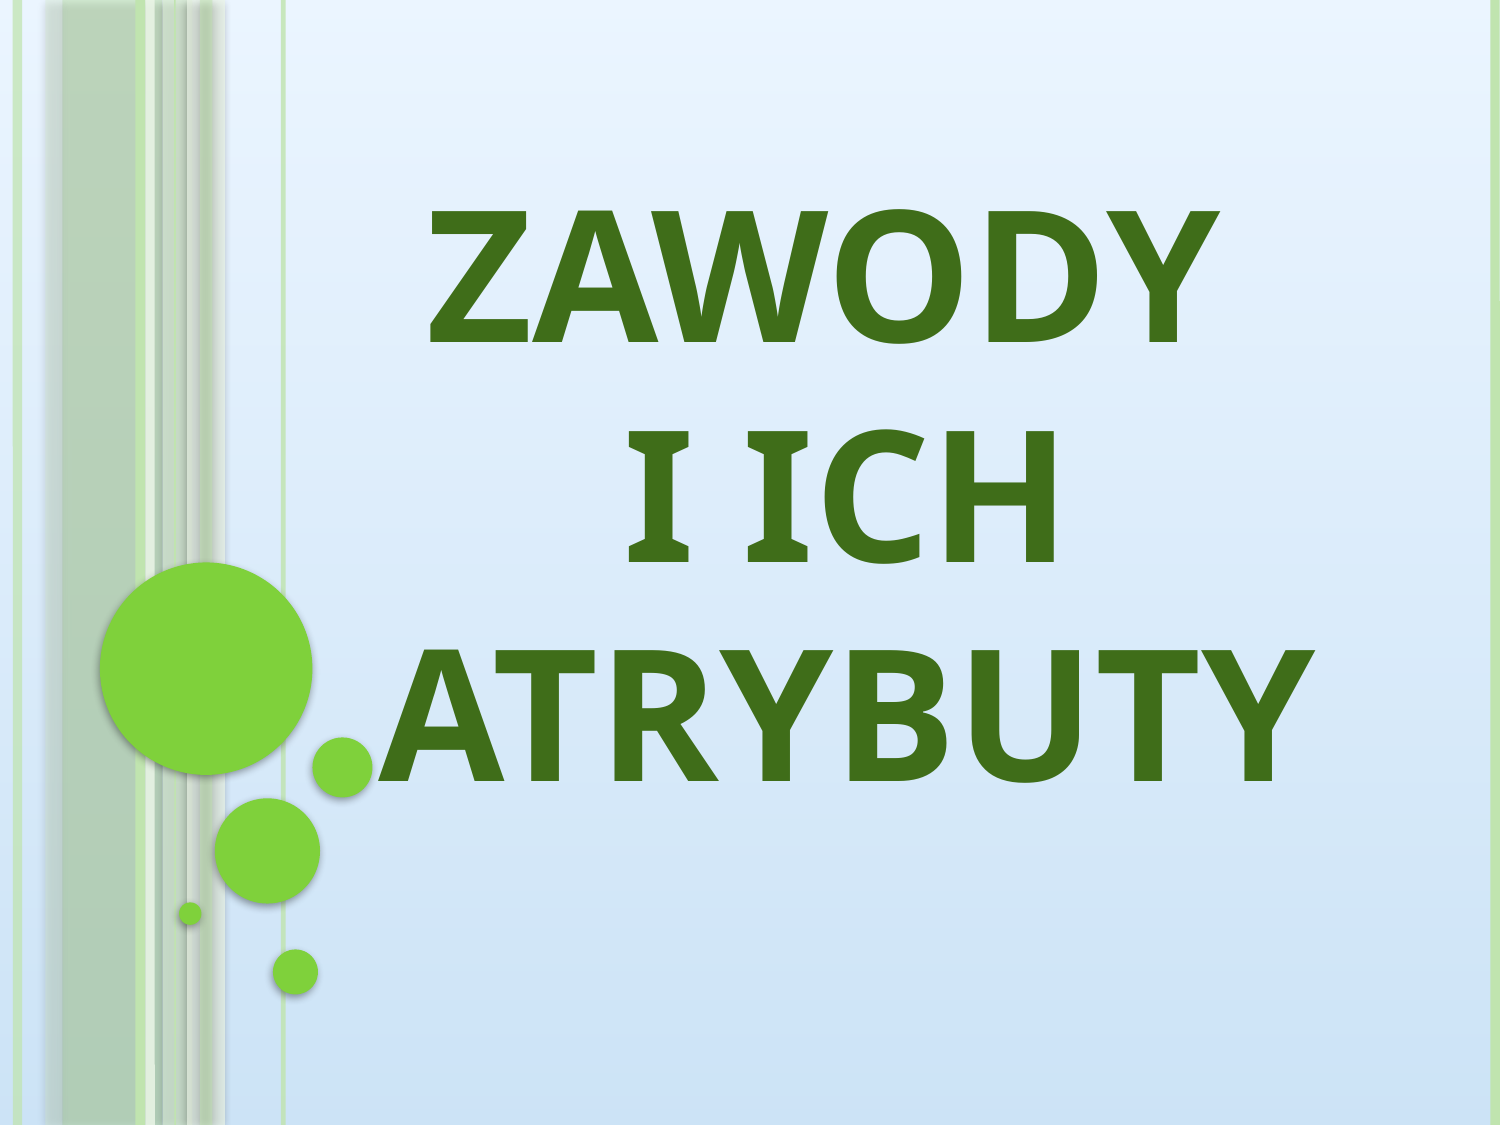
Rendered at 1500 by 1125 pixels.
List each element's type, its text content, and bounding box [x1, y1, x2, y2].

title ZAWODY I ICH ATRYBUTY [242, 515, 1453, 826]
